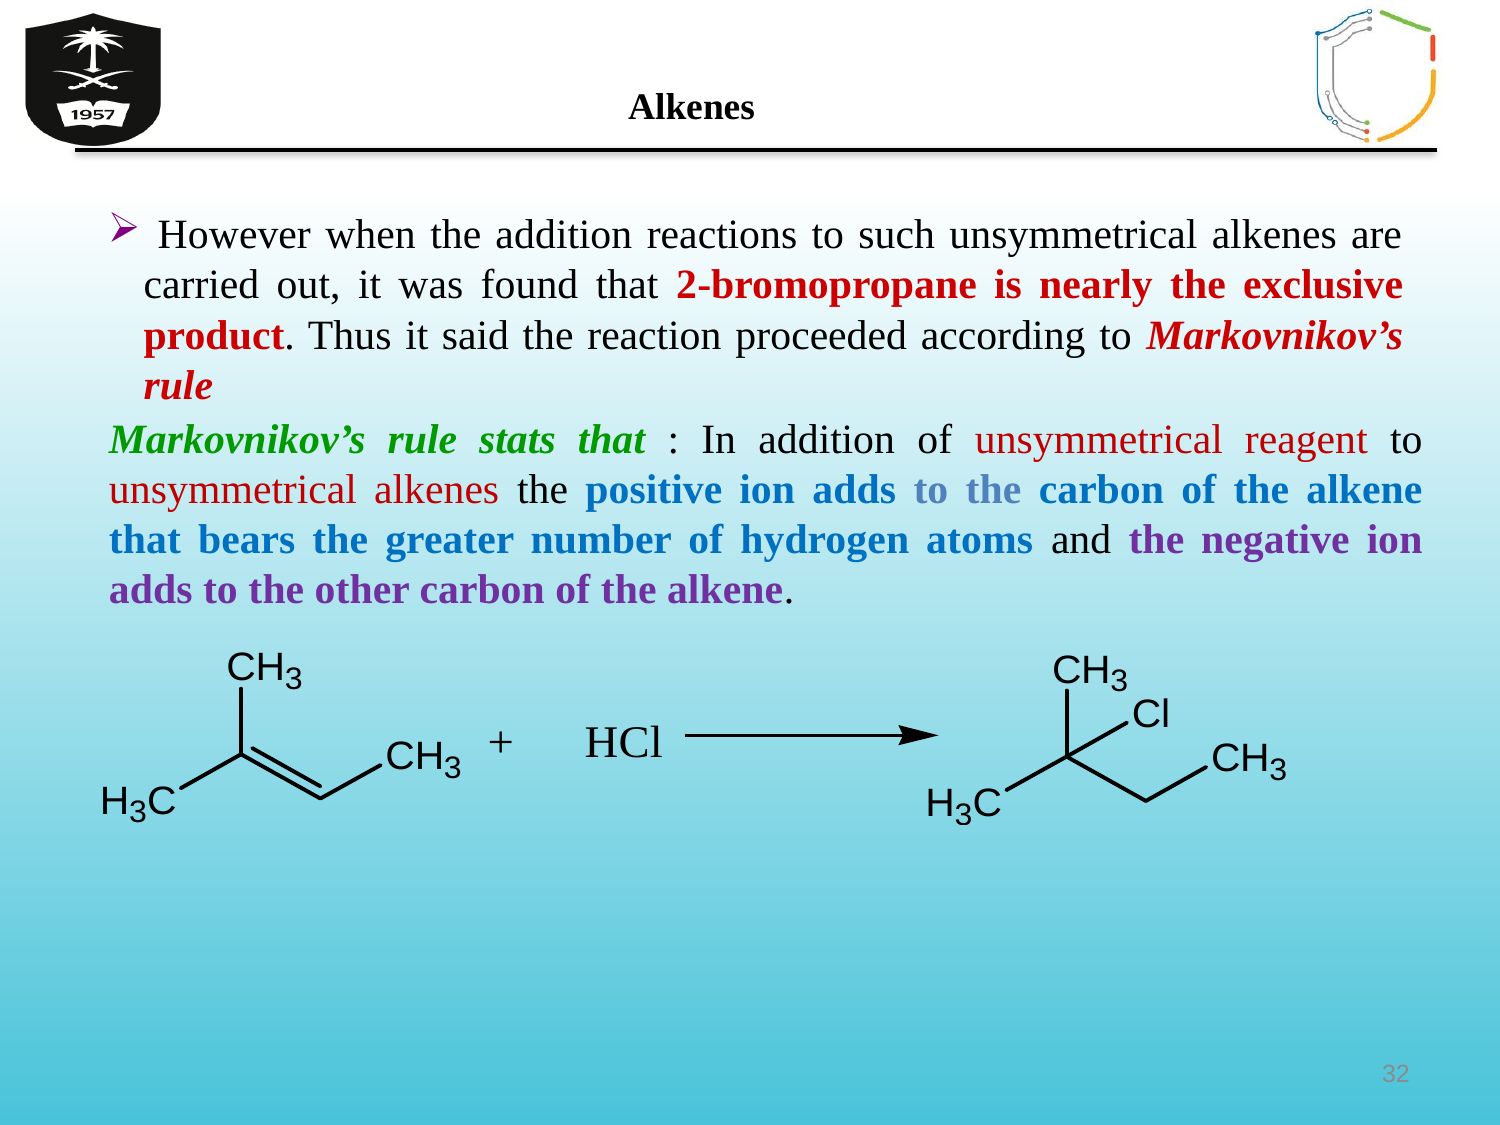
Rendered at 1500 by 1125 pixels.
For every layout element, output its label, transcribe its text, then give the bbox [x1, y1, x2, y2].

text_box Markovnikov’s rule stats that : In addition of unsymmetrical reagent to unsymmetrical alkenes the positive ion adds to the carbon of the alkene that bears the greater number of hydrogen atoms and the negative ion adds to the other carbon of the alkene. [94, 404, 1438, 620]
text_box Alkenes [613, 74, 771, 135]
picture [24, 12, 163, 151]
text_box However when the addition reactions to such unsymmetrical alkenes are carried out, it was found that 2-bromopropane is nearly the exclusive product. Thus it said the reaction proceeded according to Markovnikov’s rule [93, 199, 1419, 415]
slide_number 32 [1074, 1042, 1425, 1103]
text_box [99, 649, 1288, 826]
picture [1287, 0, 1463, 165]
